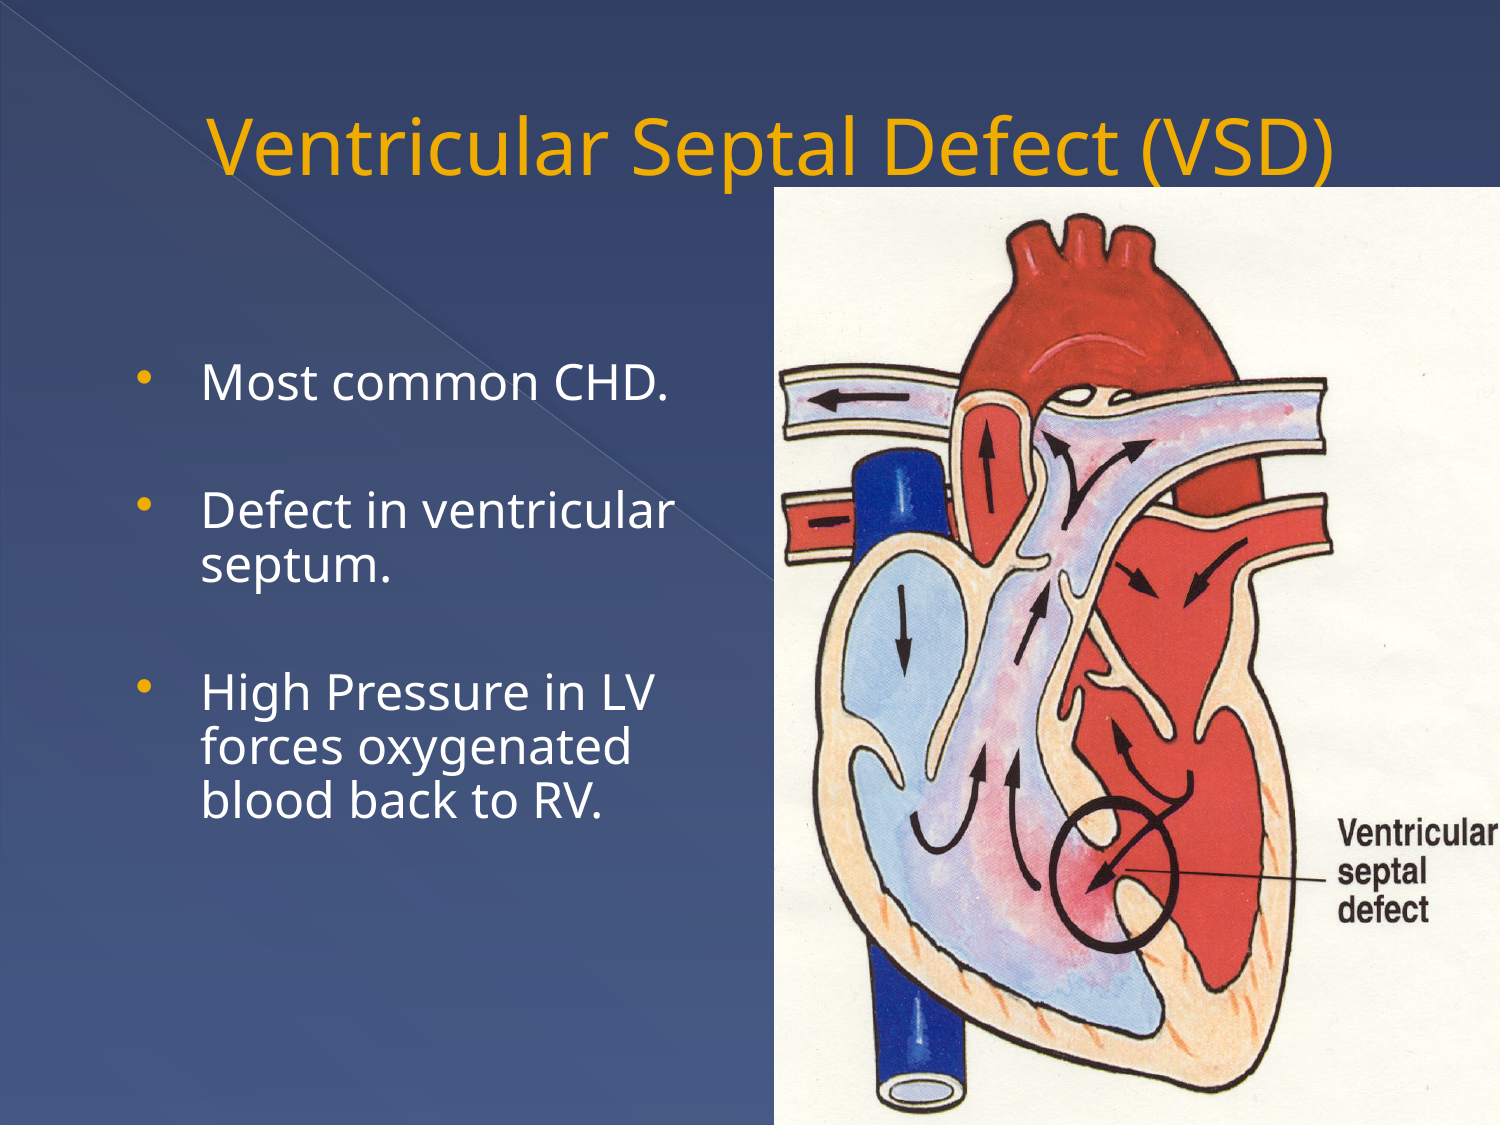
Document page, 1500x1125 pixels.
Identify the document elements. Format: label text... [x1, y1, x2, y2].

title Ventricular Septal Defect (VSD) [112, 50, 1388, 238]
list Most common CHD. Defect in ventricular septum. High Pressure in LV forces oxygenated blood back to RV. [112, 350, 738, 1025]
picture [774, 187, 1500, 1125]
